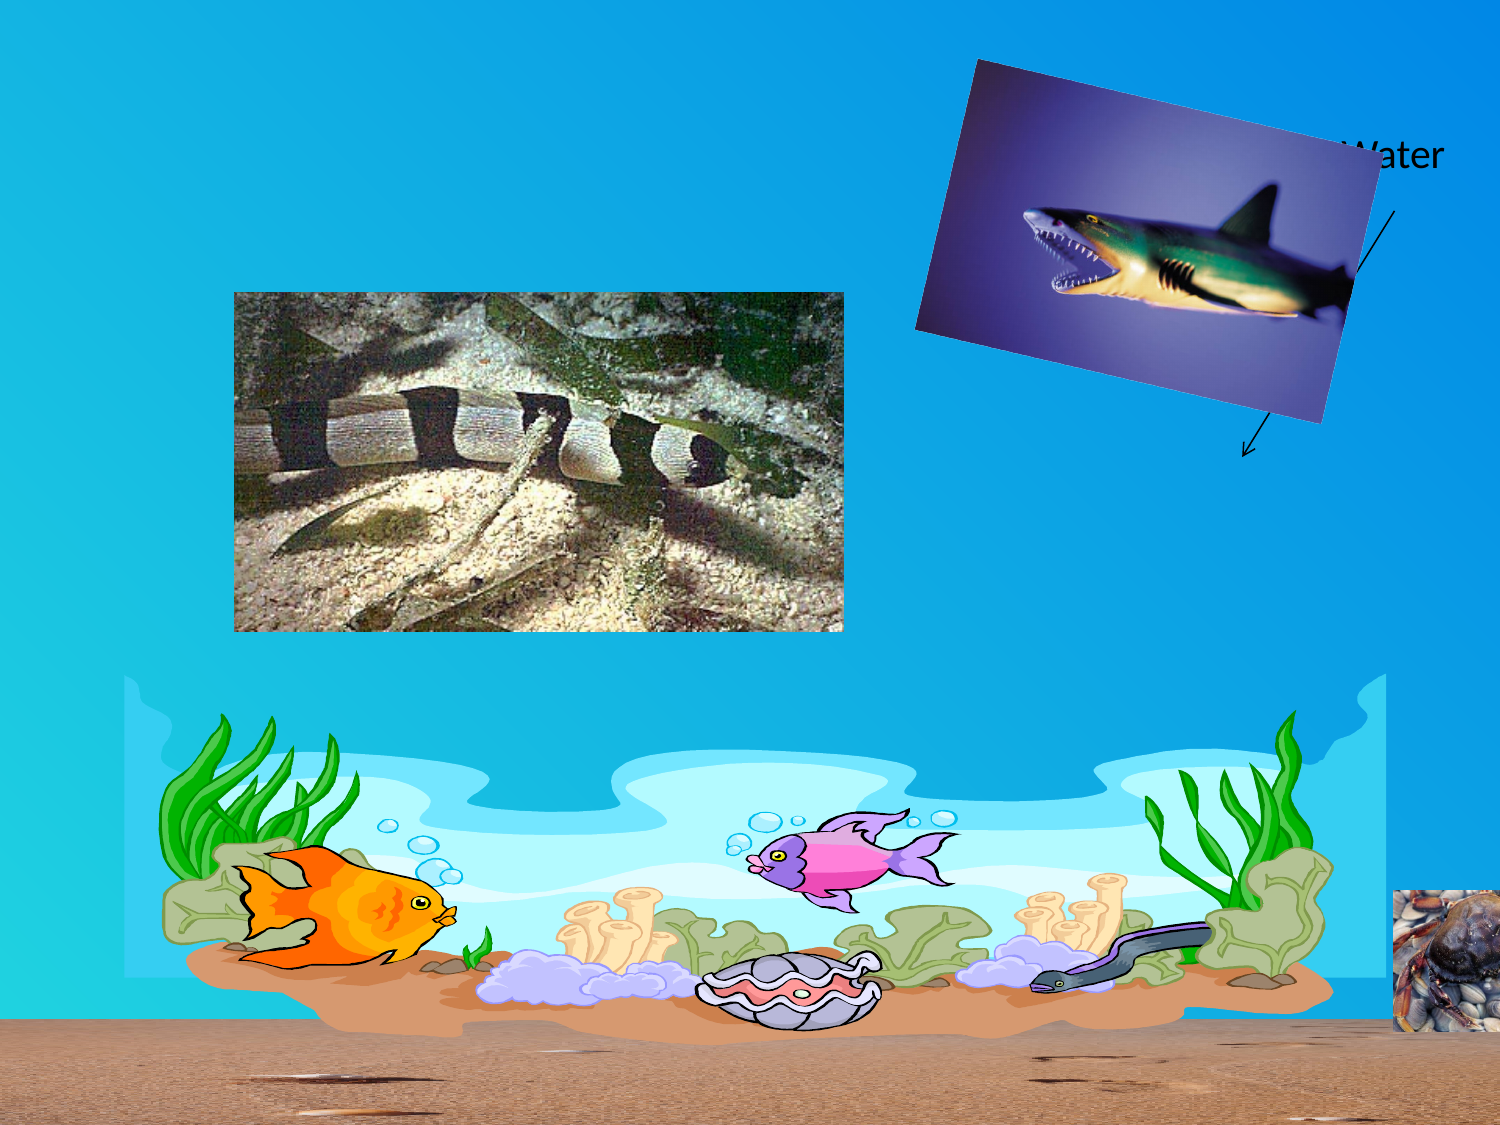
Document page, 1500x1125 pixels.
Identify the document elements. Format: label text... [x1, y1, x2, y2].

picture [0, 0, 1500, 1125]
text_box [1195, 257, 1442, 411]
picture [1270, 411, 1323, 423]
title Water [949, 35, 1500, 270]
picture [916, 59, 1383, 394]
